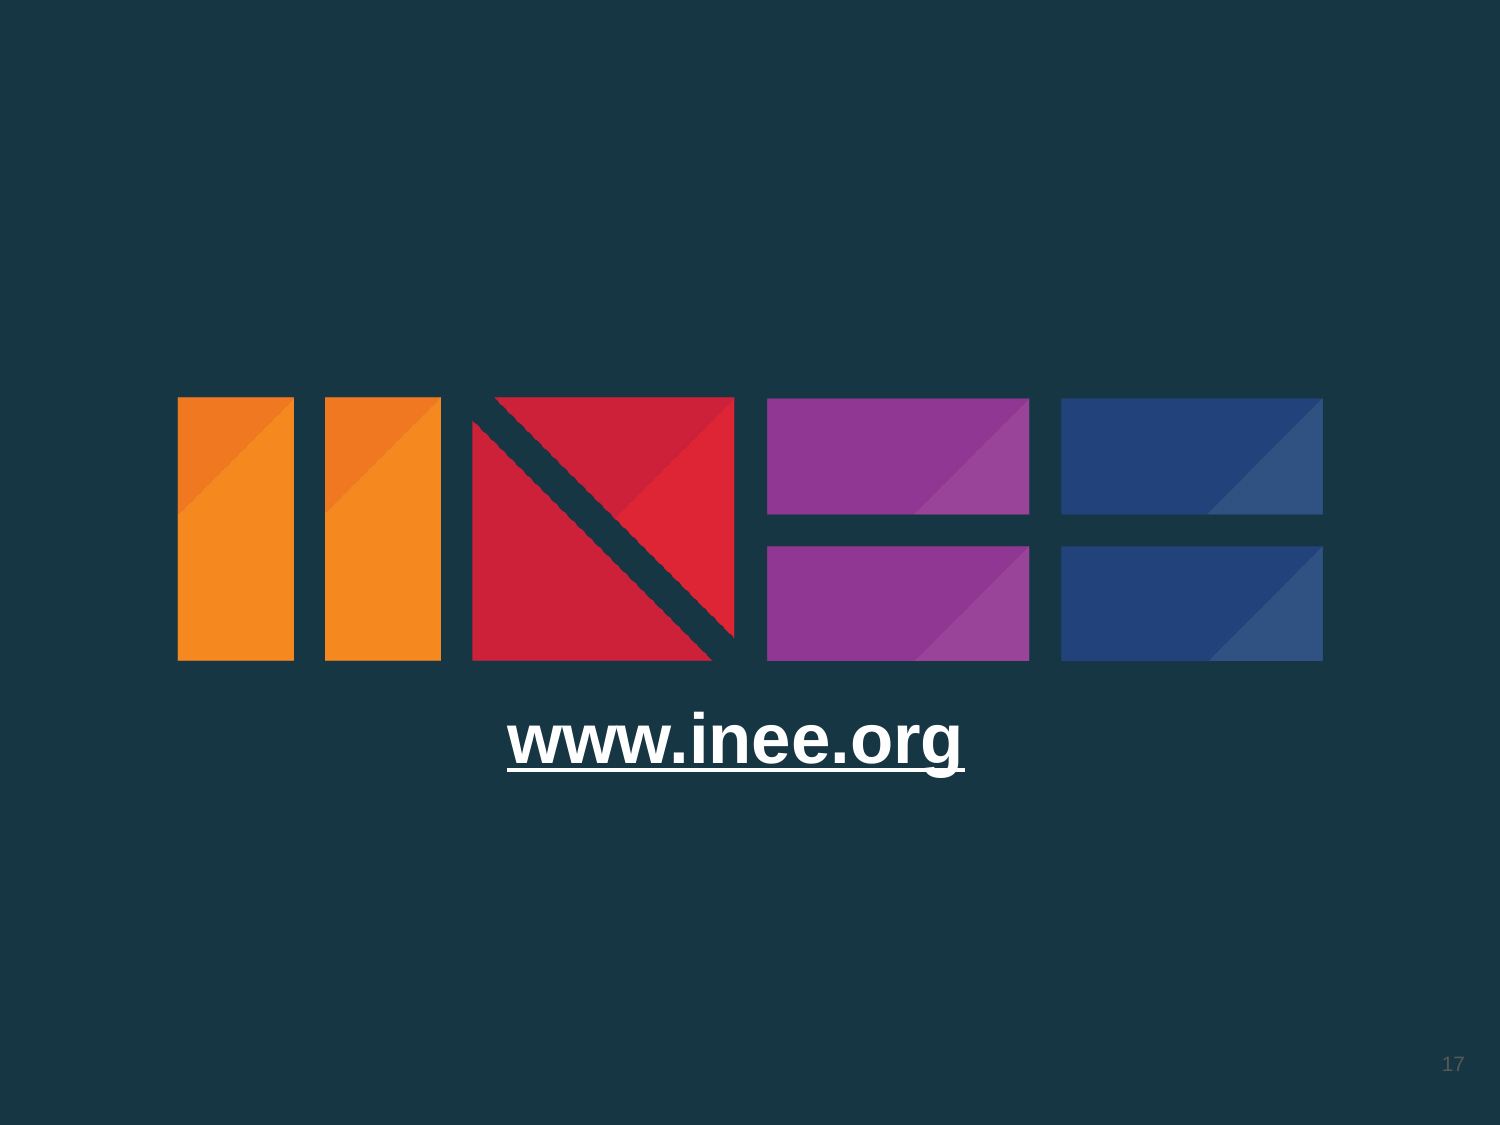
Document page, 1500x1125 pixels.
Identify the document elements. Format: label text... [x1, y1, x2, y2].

text_box www.inee.org [499, 685, 1001, 780]
picture [177, 397, 1323, 662]
slide_number ‹#› [1424, 1036, 1480, 1090]
